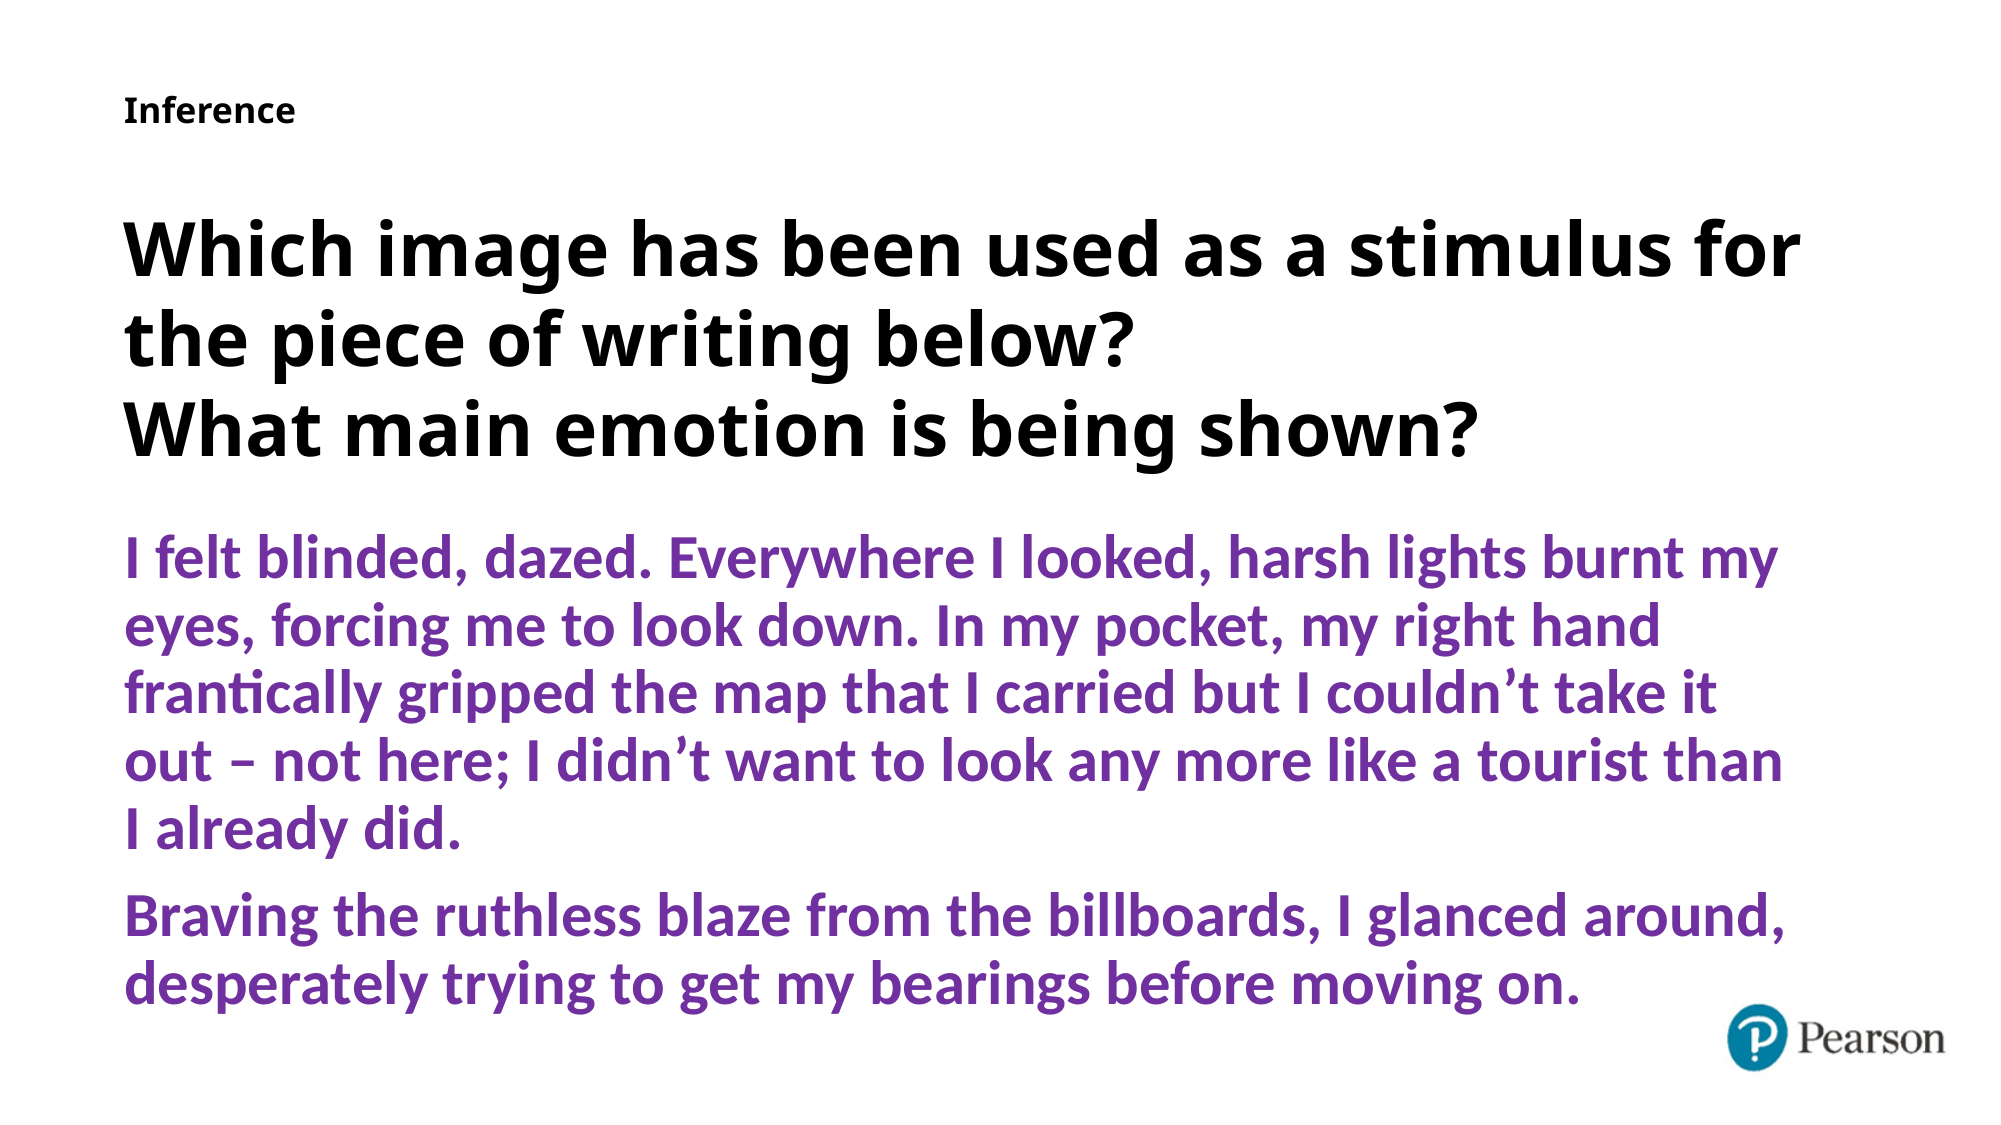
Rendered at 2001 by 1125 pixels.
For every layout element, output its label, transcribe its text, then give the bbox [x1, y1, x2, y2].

text_box Which image has been used as a stimulus for the piece of writing below? What main emotion is being shown? [109, 193, 1838, 479]
title Inference [109, 49, 1863, 175]
list I felt blinded, dazed. Everywhere I looked, harsh lights burnt my eyes, forcing me to look down. In my pocket, my right hand frantically gripped the map that I carried but I couldn’t take it out – not here; I didn’t want to look any more like a tourist than I already did. Braving the ruthless blaze from the billboards, I glanced around, desperately trying to get my bearings before moving on. [109, 516, 1812, 1081]
picture [1717, 989, 1956, 1082]
